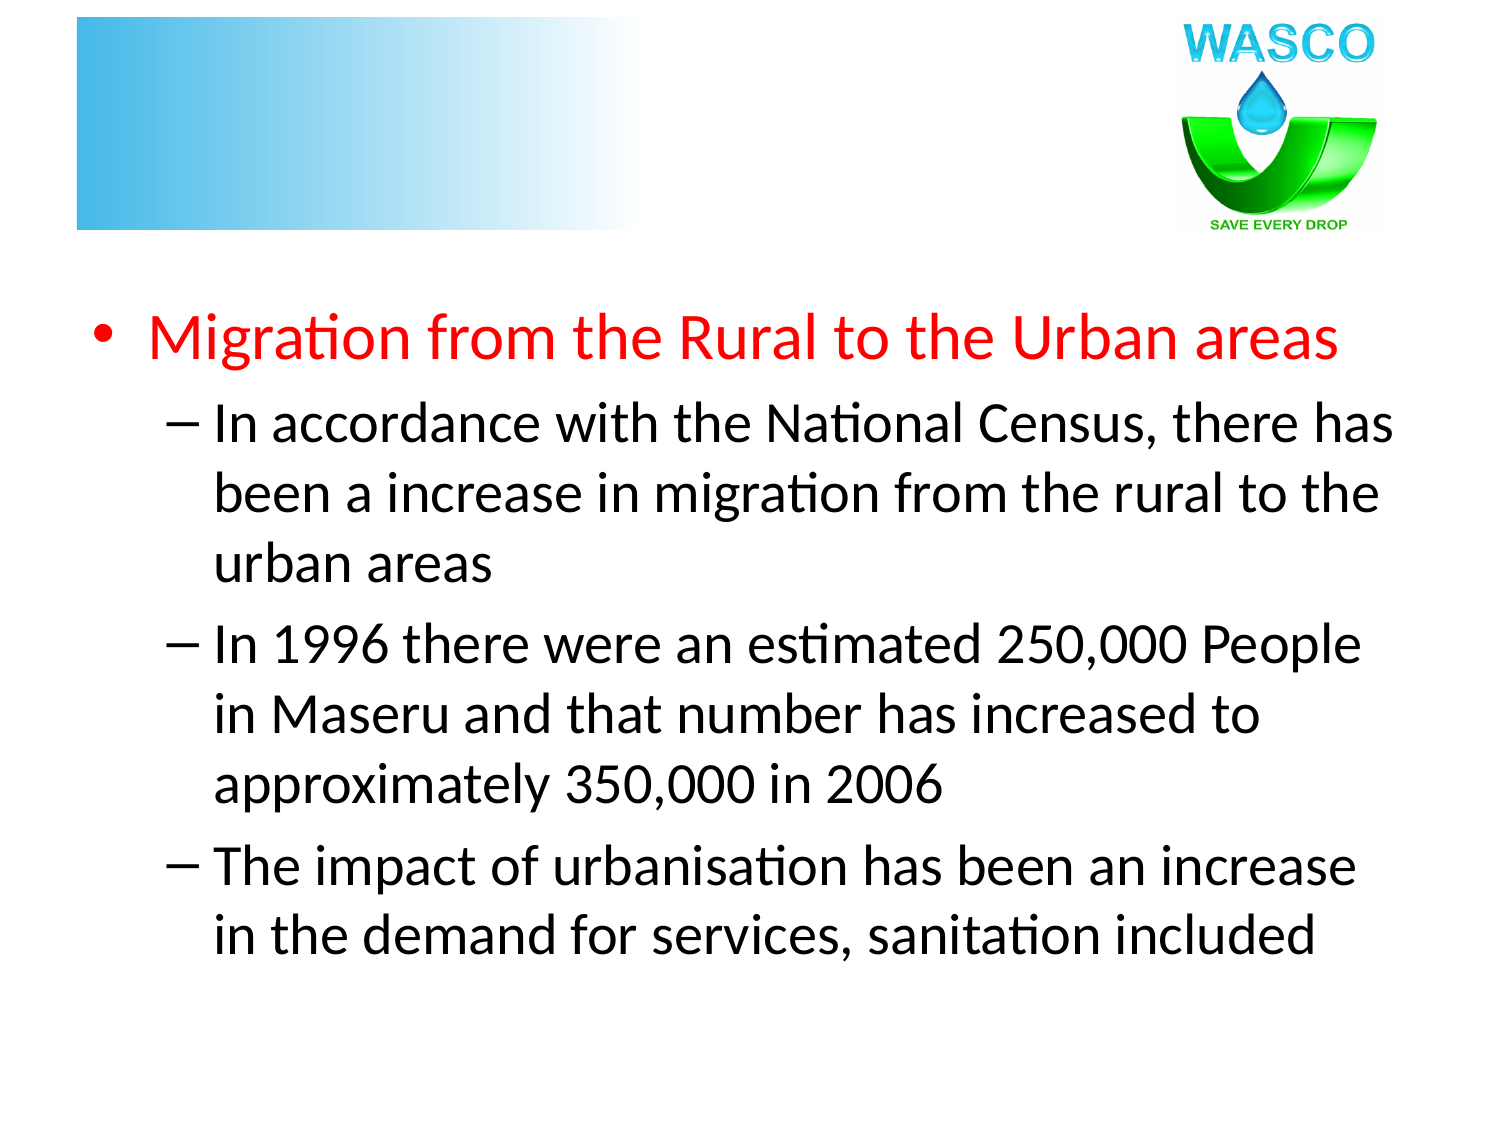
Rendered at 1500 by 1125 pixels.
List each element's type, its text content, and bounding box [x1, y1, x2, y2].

text_box [76, 17, 640, 230]
list Migration from the Rural to the Urban areas In accordance with the National Census, there has been a increase in migration from the rural to the urban areas In 1996 there were an estimated 250,000 People in Maseru and that number has increased to approximately 350,000 in 2006 The impact of urbanisation has been an increase in the demand for services, sanitation included [76, 284, 1427, 1028]
picture [1174, 12, 1384, 234]
